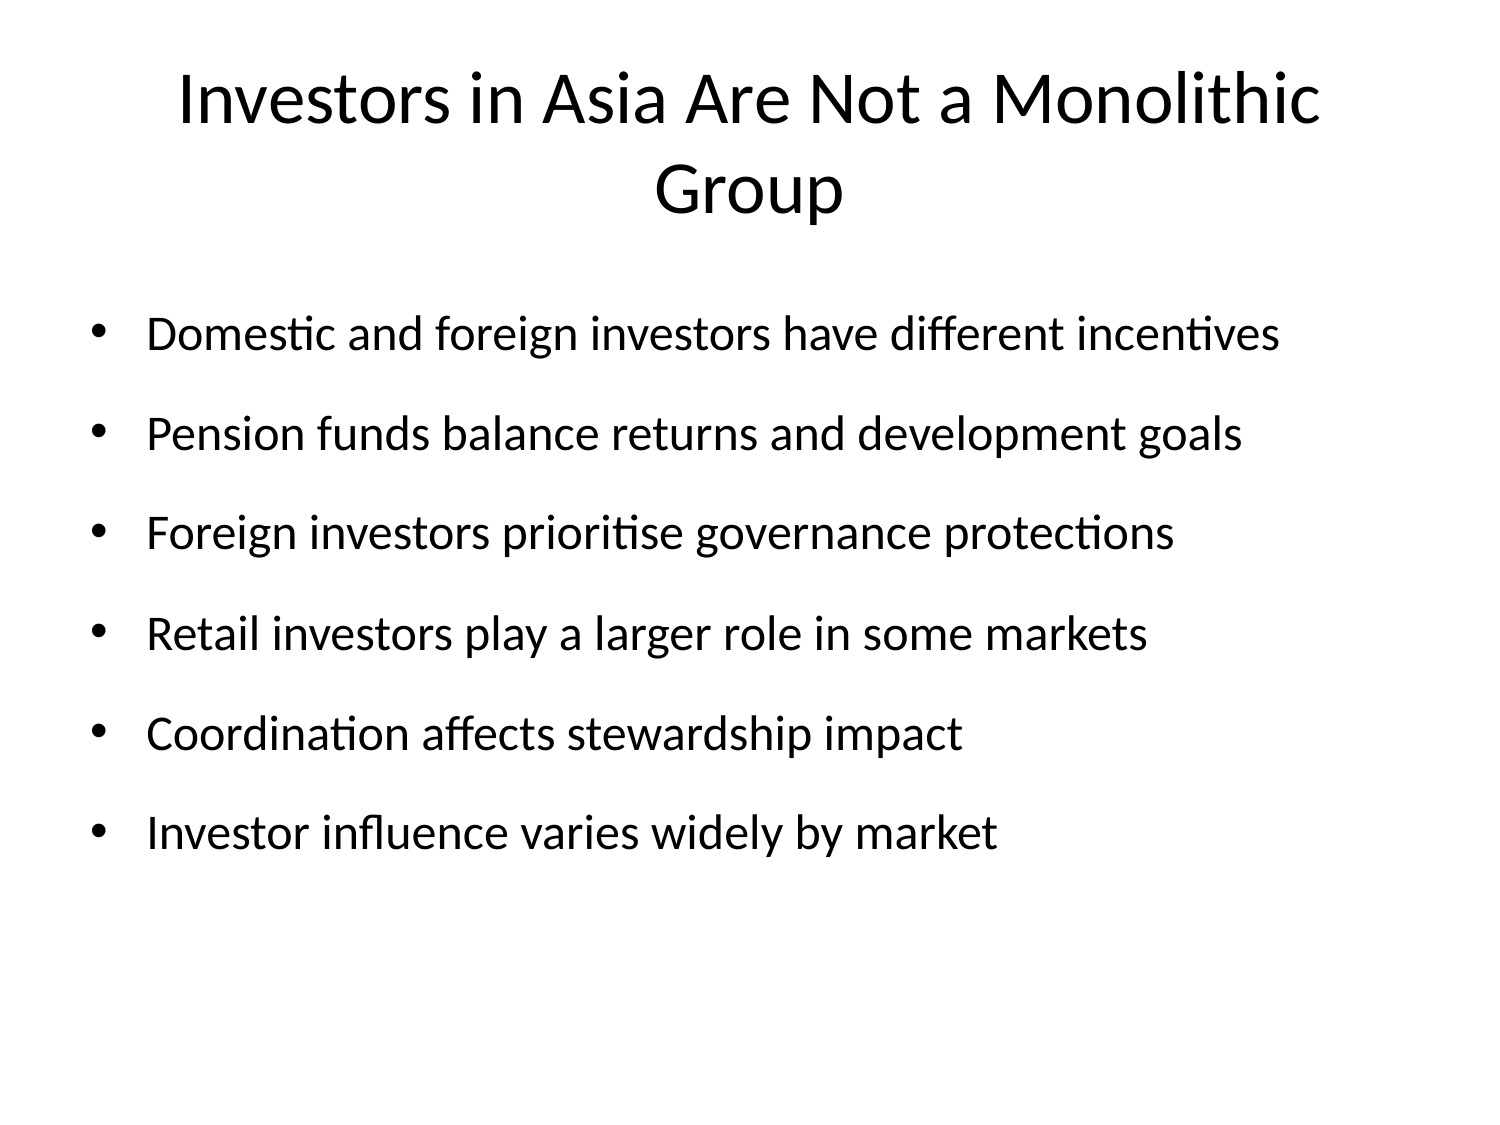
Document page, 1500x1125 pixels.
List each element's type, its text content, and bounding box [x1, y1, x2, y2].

title Investors in Asia Are Not a Monolithic Group [75, 45, 1425, 233]
list Domestic and foreign investors have different incentives Pension funds balance returns and development goals Foreign investors prioritise governance protections Retail investors play a larger role in some markets Coordination affects stewardship impact Investor influence varies widely by market [75, 262, 1425, 1005]
